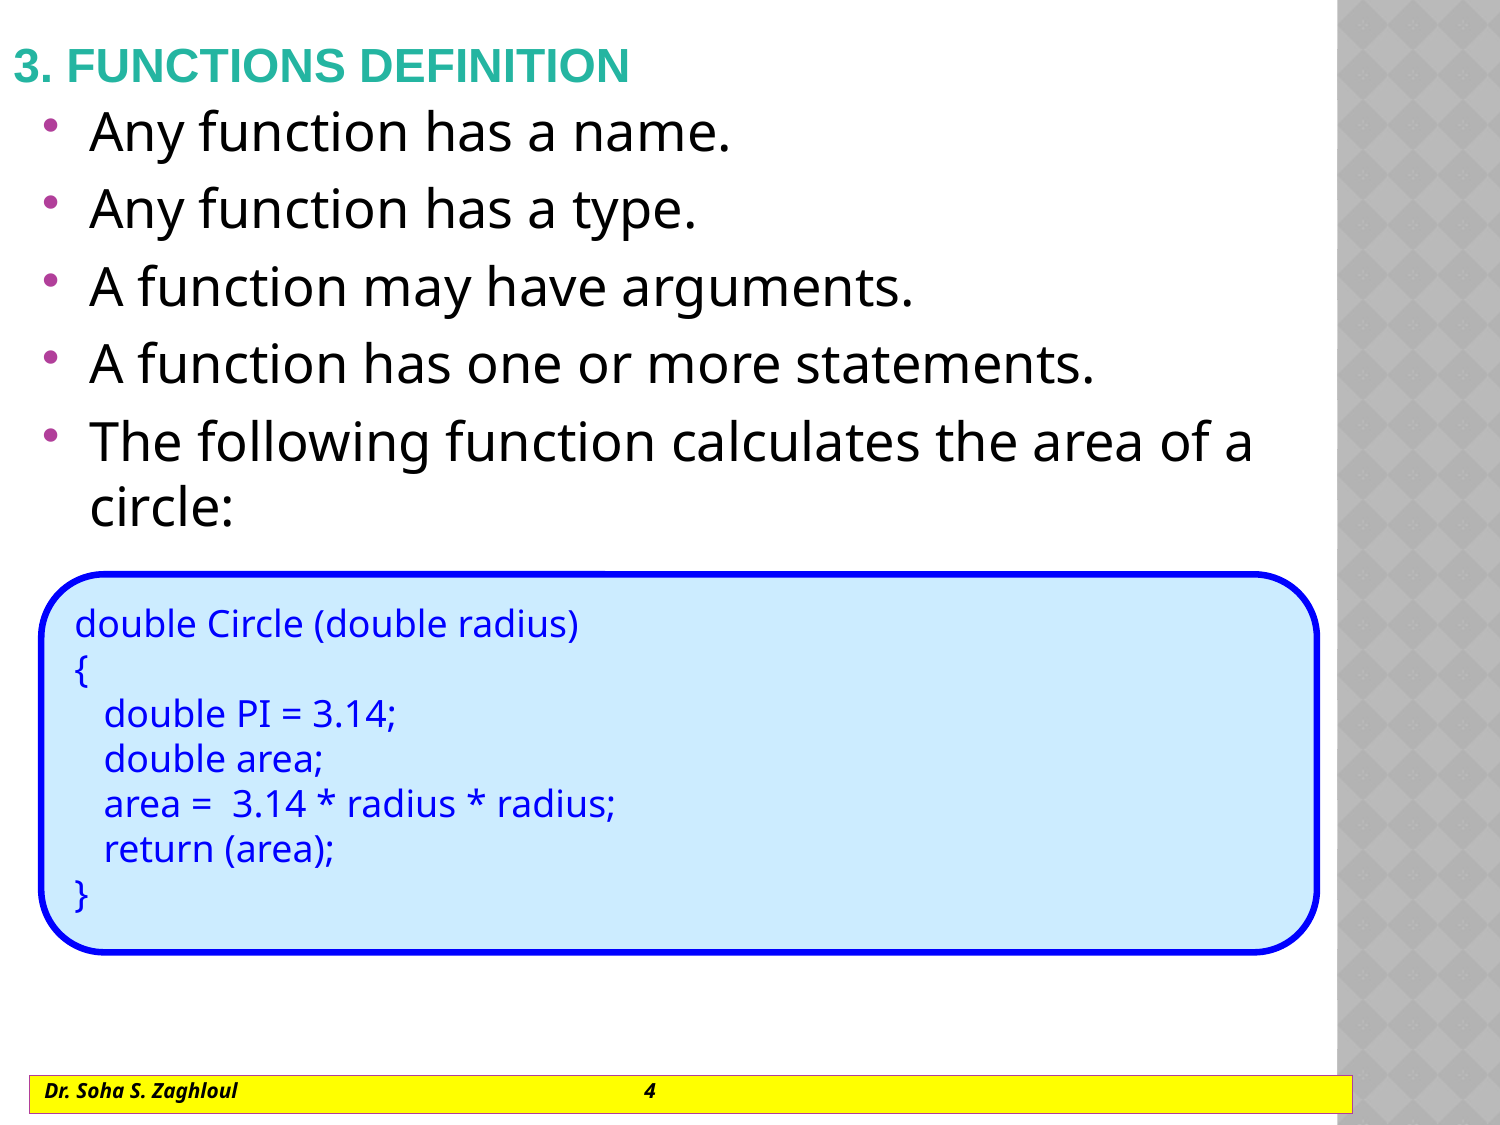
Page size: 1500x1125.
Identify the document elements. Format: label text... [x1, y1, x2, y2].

title 3. Functions definition [5, 19, 1341, 93]
text_box Dr. Soha S. Zaghloul 4 [29, 1075, 1353, 1114]
list Any function has a name. Any function has a type. A function may have arguments. A function has one or more statements. The following function calculates the area of a circle: [29, 93, 1341, 1059]
text_box double Circle (double radius) { double PI = 3.14; double area; area = 3.14 * radius * radius; return (area); } [37, 570, 1321, 956]
